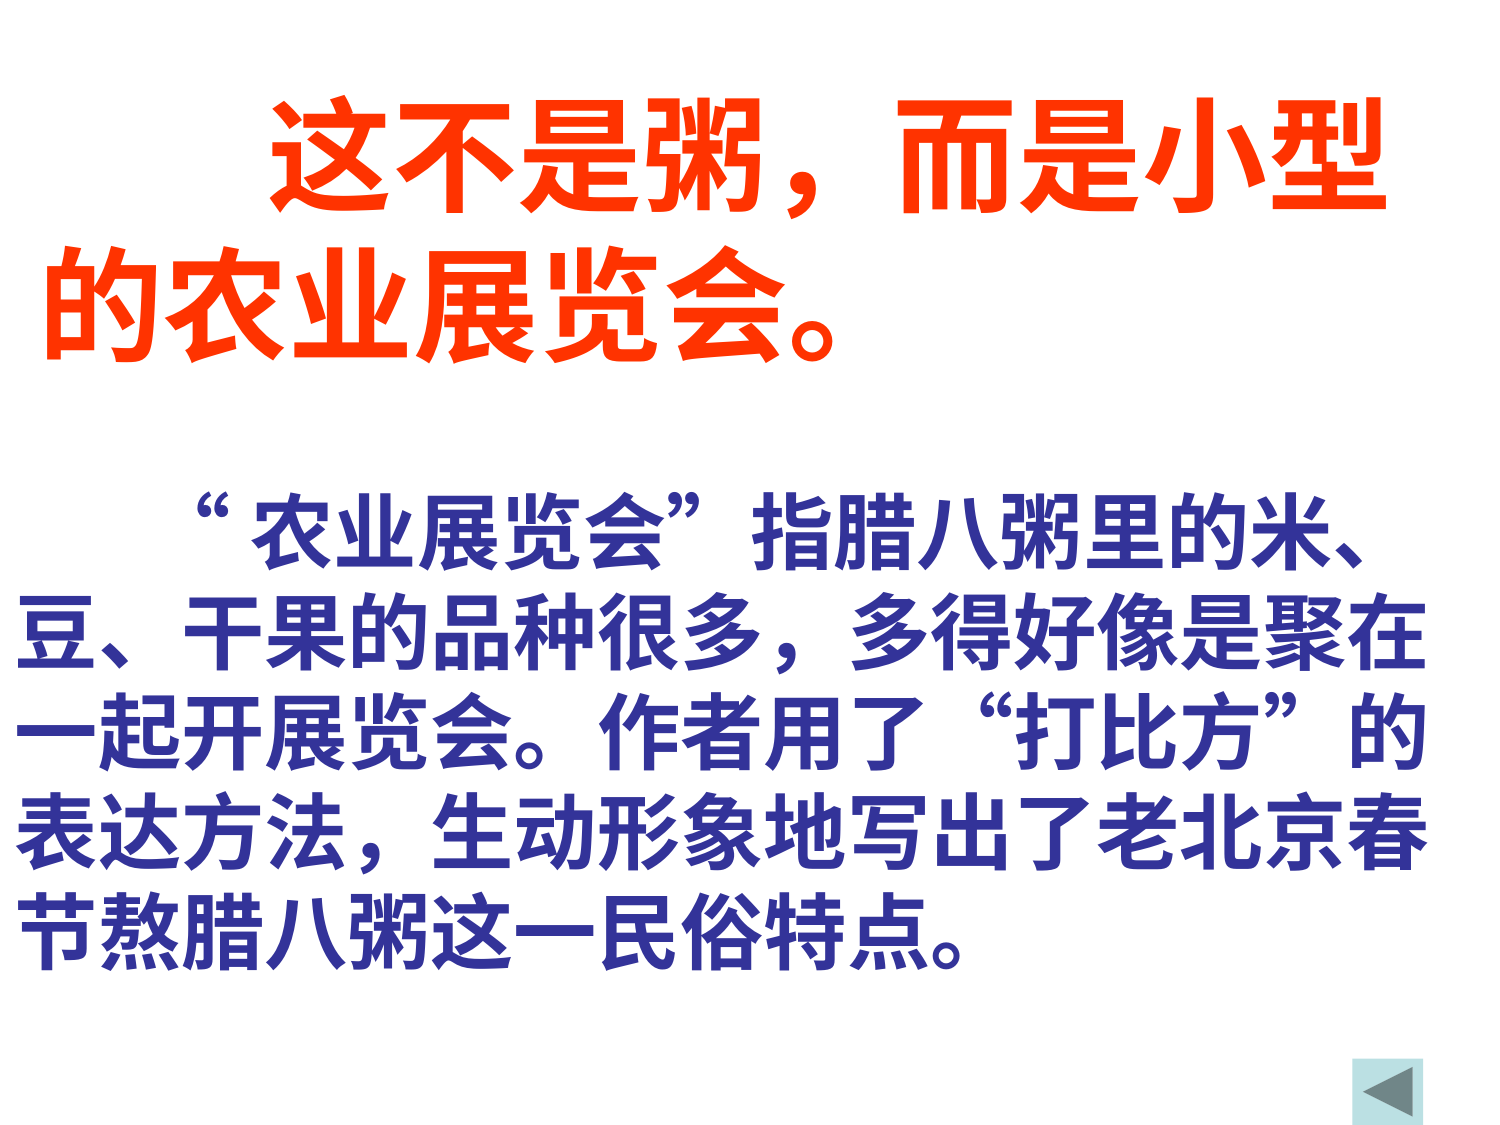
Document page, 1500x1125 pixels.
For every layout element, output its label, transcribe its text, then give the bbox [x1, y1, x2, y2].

text_box [1352, 1058, 1424, 1125]
text_box 这不是粥，而是小型的农业展览会。 [23, 70, 1483, 385]
text_box “农业展览会”指腊八粥里的米、豆、干果的品种很多，多得好像是聚在一起开展览会。作者用了“打比方”的表达方法，生动形象地写出了老北京春节熬腊八粥这一民俗特点。 [0, 472, 1500, 988]
